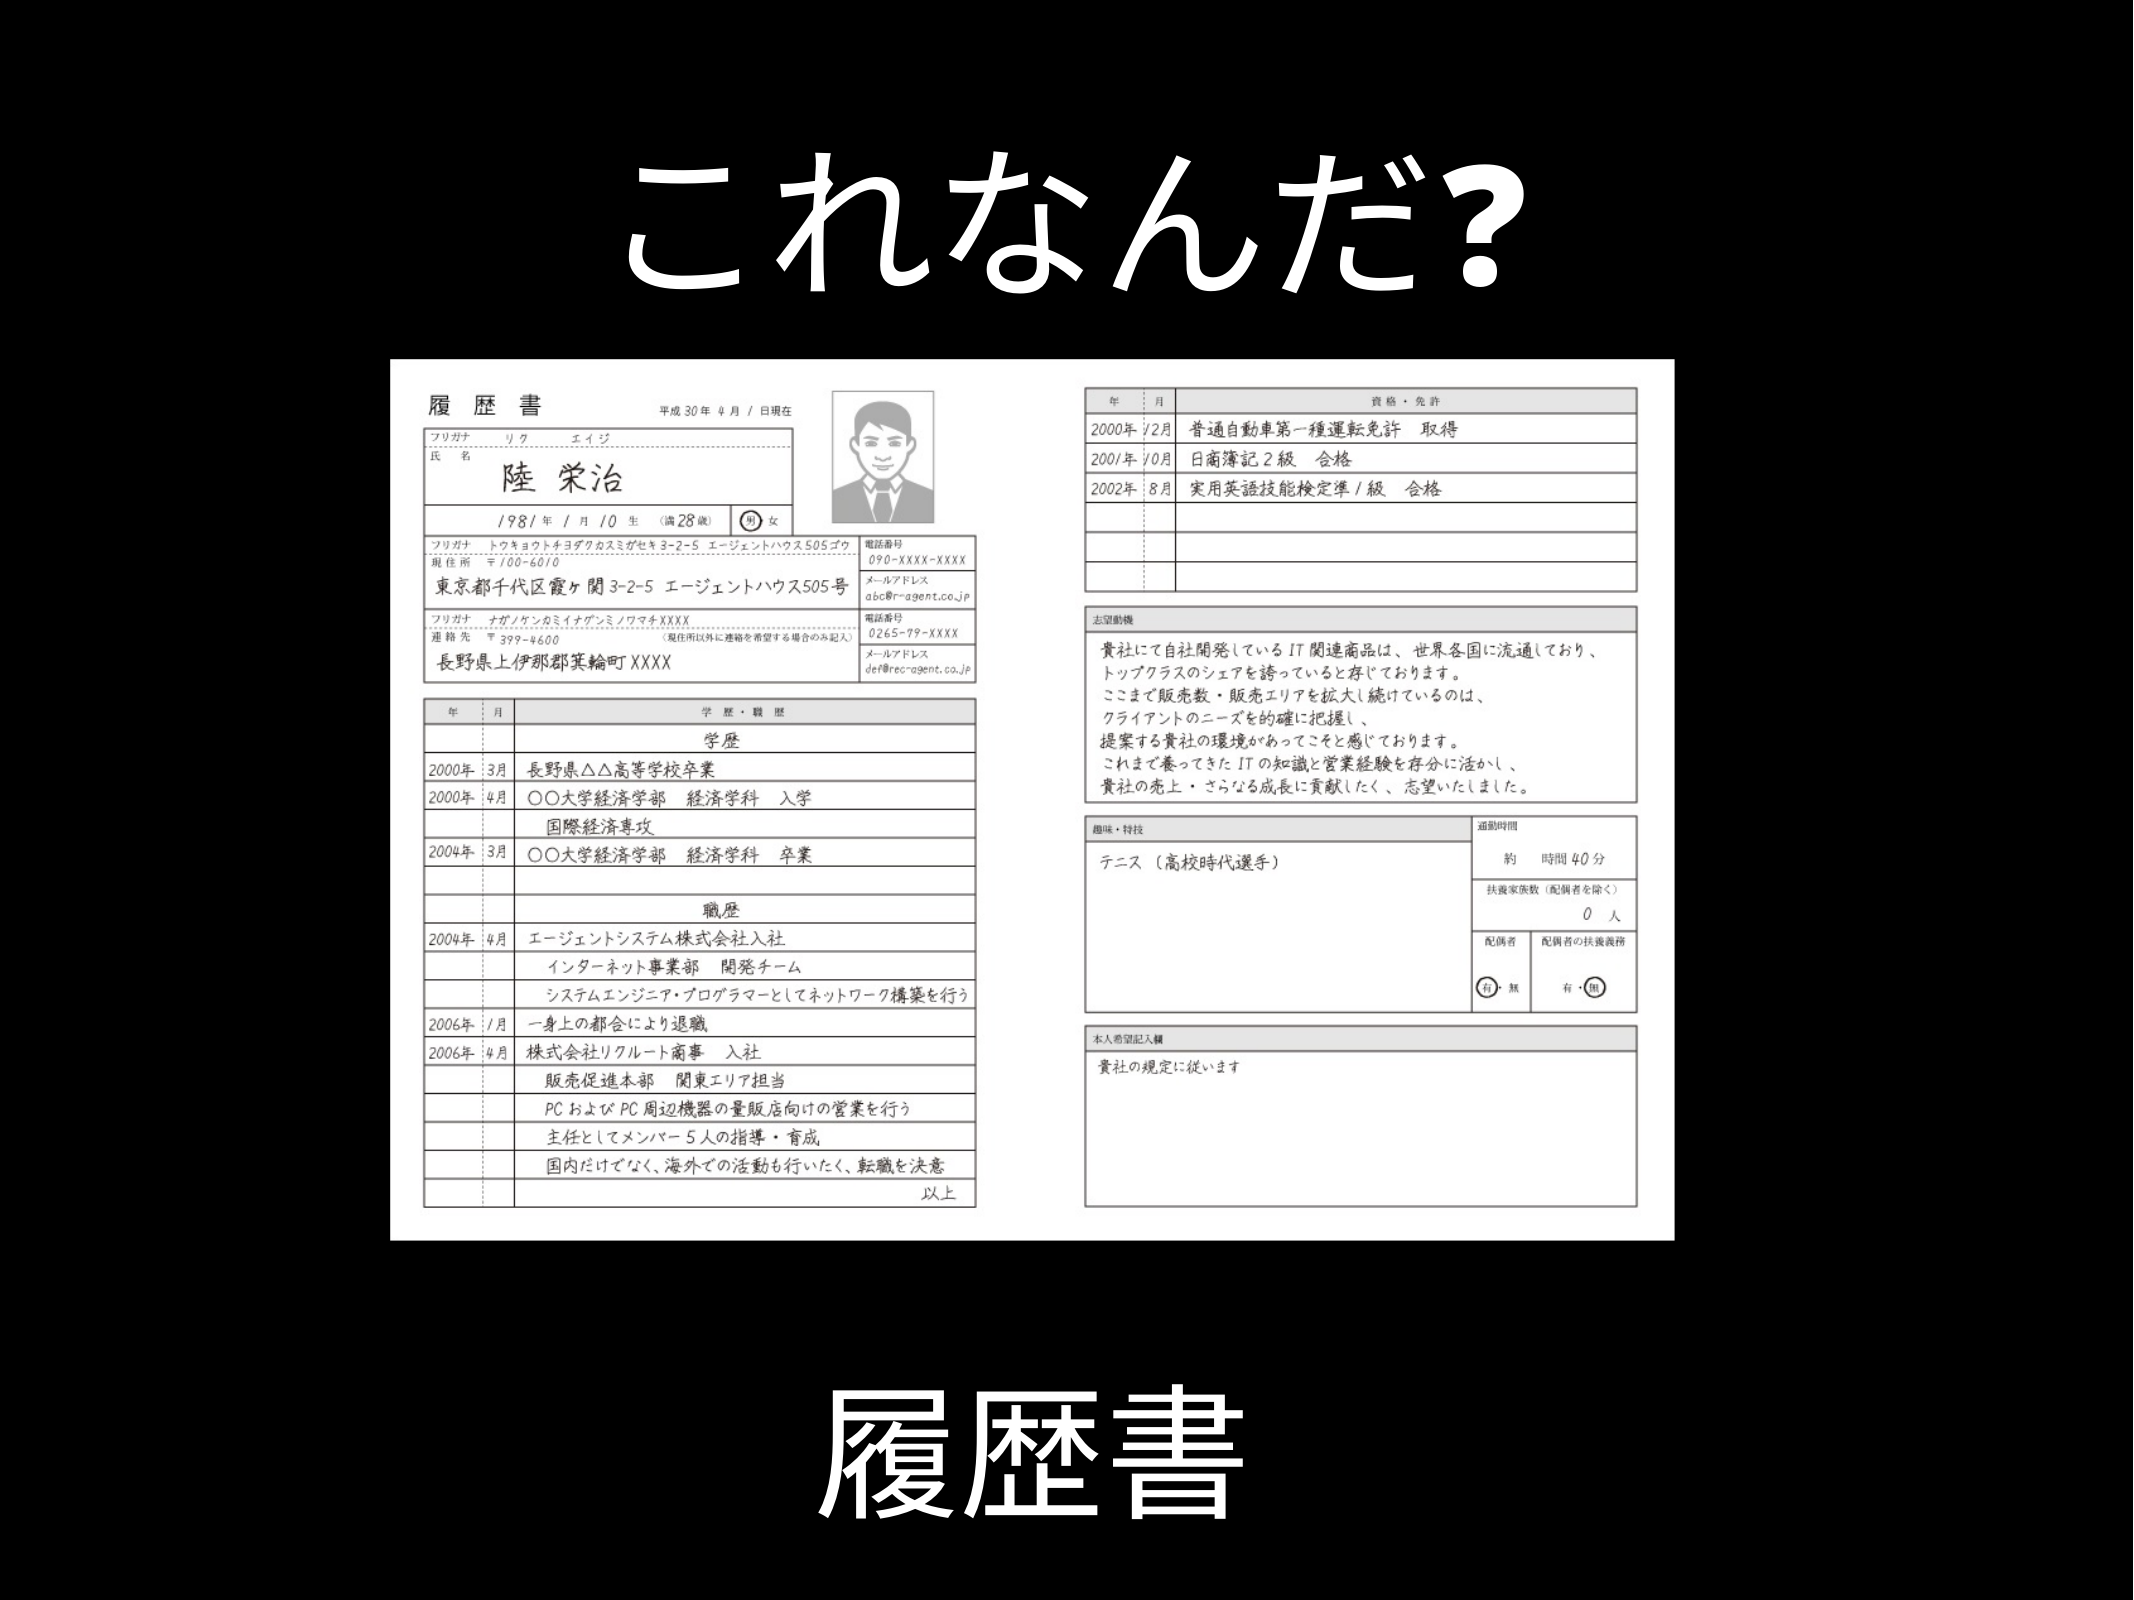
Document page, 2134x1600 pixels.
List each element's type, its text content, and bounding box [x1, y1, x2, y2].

text_box 履歴書 [805, 1353, 1260, 1546]
title これなんだ❓ [155, 41, 1978, 397]
picture [389, 358, 1677, 1242]
